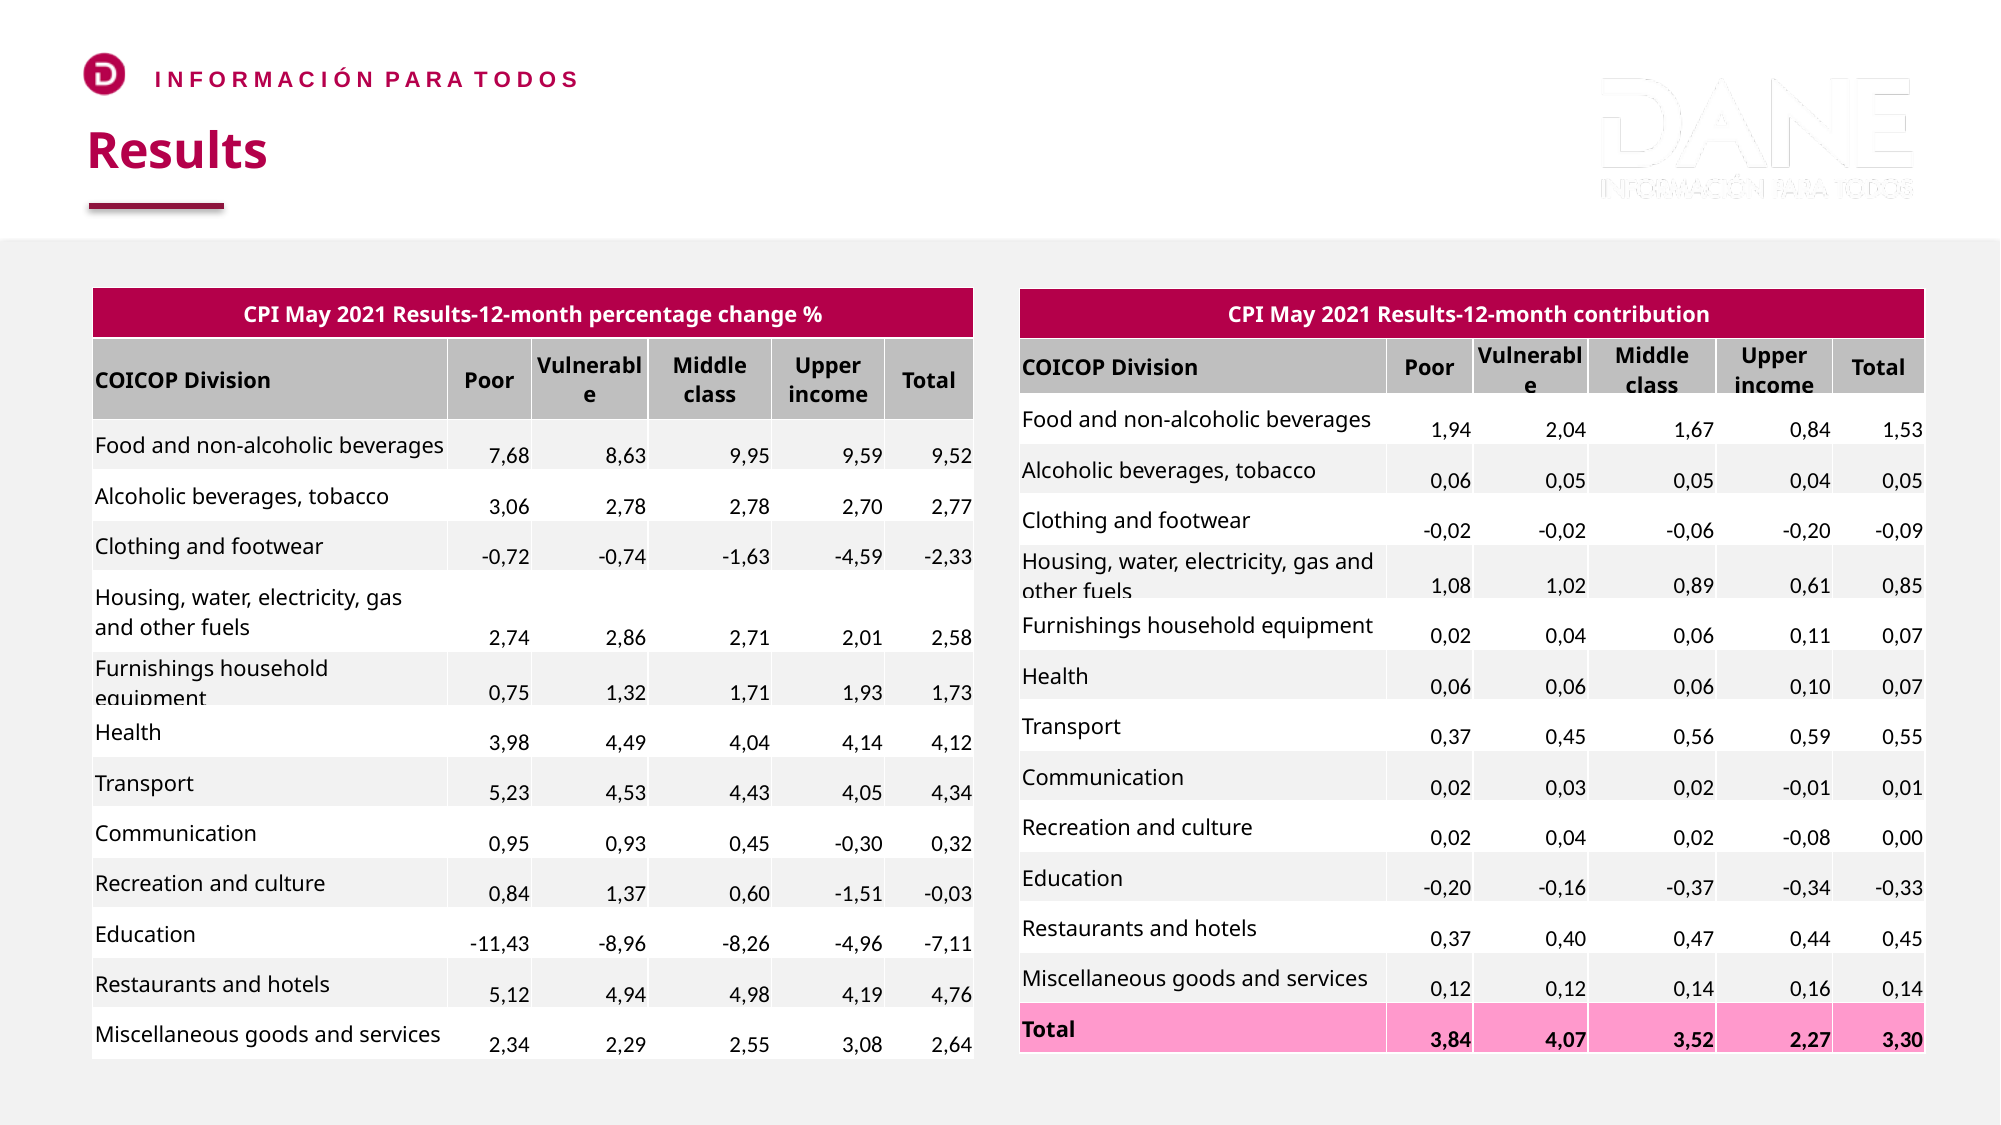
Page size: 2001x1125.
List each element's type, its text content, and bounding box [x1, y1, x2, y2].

table_cell -0,01 [1717, 751, 1832, 800]
table_cell Vulnerable [1474, 339, 1587, 393]
table_cell Middle class [649, 339, 771, 419]
table_cell -0,08 [1717, 801, 1832, 851]
table_cell Transport [93, 757, 447, 806]
text_box [0, 241, 2000, 1125]
table_cell Poor [1387, 339, 1472, 393]
table_cell 5,23 [448, 757, 531, 806]
table_cell 0,75 [448, 652, 531, 705]
table_cell 2,27 [1717, 1003, 1832, 1052]
table_cell 0,44 [1717, 902, 1832, 951]
table_cell -0,02 [1387, 495, 1472, 544]
table_cell 0,06 [1589, 650, 1715, 699]
table_cell 9,95 [649, 420, 771, 469]
table_cell 0,45 [649, 807, 771, 856]
table_cell 0,00 [1833, 801, 1924, 851]
table_cell 0,11 [1717, 600, 1832, 649]
table_cell 2,86 [532, 571, 647, 651]
table_cell 0,37 [1387, 701, 1472, 750]
table_cell Communication [1020, 751, 1386, 800]
table_cell -0,72 [448, 521, 531, 570]
text_box Results [71, 111, 1378, 186]
table_cell Housing, water, electricity, gas and other fuels [1020, 545, 1386, 598]
table_cell -0,03 [885, 858, 973, 907]
table_cell Health [1020, 650, 1386, 699]
table_cell 4,04 [649, 707, 771, 756]
table_cell 0,55 [1833, 701, 1924, 750]
table_cell 2,29 [532, 1009, 647, 1058]
table_cell Upper income [1717, 339, 1832, 393]
table_cell -0,16 [1474, 852, 1587, 901]
table_cell 0,02 [1589, 751, 1715, 800]
table_cell 2,70 [772, 470, 884, 519]
table_cell Furnishings household equipment [1020, 600, 1386, 649]
table_cell 4,05 [772, 757, 884, 806]
table_cell -4,96 [772, 908, 884, 957]
table_cell Communication [93, 807, 447, 856]
table_cell -0,74 [532, 521, 647, 570]
table_cell 0,07 [1833, 600, 1924, 649]
table_cell 5,12 [448, 958, 531, 1007]
table_cell 2,04 [1474, 394, 1587, 443]
table_cell Housing, water, electricity, gas and other fuels [93, 571, 447, 651]
table_cell COICOP Division [1020, 339, 1386, 393]
table_cell 0,16 [1717, 953, 1832, 1002]
table_cell -2,33 [885, 521, 973, 570]
table_cell 2,58 [885, 571, 973, 651]
table_cell 2,74 [448, 571, 531, 651]
table_cell 4,12 [885, 707, 973, 756]
table_cell 0,84 [448, 858, 531, 907]
table_cell -0,20 [1717, 495, 1832, 544]
table_cell Furnishings household equipment [93, 652, 447, 705]
table_cell -0,34 [1717, 852, 1832, 901]
table_cell Total [1020, 1003, 1386, 1052]
table_header CPI May 2021 Results-12-month percentage change % [93, 288, 973, 337]
table_cell 0,47 [1589, 902, 1715, 951]
picture [1595, 65, 1918, 208]
table_cell 4,19 [772, 958, 884, 1007]
table_cell -1,63 [649, 521, 771, 570]
picture [83, 52, 126, 96]
table_cell 0,04 [1717, 444, 1832, 493]
table_cell 0,12 [1474, 953, 1587, 1002]
table_cell 0,45 [1833, 902, 1924, 951]
table_cell 9,52 [885, 420, 973, 469]
table_cell Miscellaneous goods and services [1020, 953, 1386, 1002]
table_cell 0,45 [1474, 701, 1587, 750]
table_cell 4,98 [649, 958, 771, 1007]
table_cell 0,05 [1589, 444, 1715, 493]
table_cell 0,93 [532, 807, 647, 856]
table_cell -0,37 [1589, 852, 1715, 901]
table_cell 0,05 [1474, 444, 1587, 493]
table_cell 4,14 [772, 707, 884, 756]
table_cell 0,02 [1589, 801, 1715, 851]
table_cell 1,73 [885, 652, 973, 705]
table_cell COICOP Division [93, 339, 447, 419]
table_cell 0,14 [1589, 953, 1715, 1002]
table_cell 3,06 [448, 470, 531, 519]
table_cell 0,02 [1387, 801, 1472, 851]
table_cell -11,43 [448, 908, 531, 957]
table_cell -1,51 [772, 858, 884, 907]
table_cell 2,55 [649, 1009, 771, 1058]
table_cell 4,53 [532, 757, 647, 806]
table_cell Clothing and footwear [93, 521, 447, 570]
table_cell 2,01 [772, 571, 884, 651]
table_cell 2,77 [885, 470, 973, 519]
table_cell 1,02 [1474, 545, 1587, 598]
table_cell 2,78 [532, 470, 647, 519]
table_header CPI May 2021 Results-12-month contribution [1020, 289, 1924, 338]
table_cell -0,20 [1387, 852, 1472, 901]
table_cell 1,67 [1589, 394, 1715, 443]
table_cell -0,30 [772, 807, 884, 856]
table_cell 4,94 [532, 958, 647, 1007]
table_cell 0,61 [1717, 545, 1832, 598]
table_cell Upper income [772, 339, 884, 419]
table_cell 0,06 [1387, 444, 1472, 493]
table_cell 1,32 [532, 652, 647, 705]
table_cell 0,06 [1474, 650, 1587, 699]
table_cell 4,49 [532, 707, 647, 756]
table_cell 0,89 [1589, 545, 1715, 598]
table_cell 3,98 [448, 707, 531, 756]
table_cell -0,09 [1833, 495, 1924, 544]
table_cell 8,63 [532, 420, 647, 469]
table_cell -0,06 [1589, 495, 1715, 544]
table_cell 3,52 [1589, 1003, 1715, 1052]
table_cell 1,93 [772, 652, 884, 705]
table_cell Recreation and culture [93, 858, 447, 907]
table_cell 0,56 [1589, 701, 1715, 750]
table_cell Middle class [1589, 339, 1715, 393]
table_cell 0,06 [1589, 600, 1715, 649]
table_cell 0,95 [448, 807, 531, 856]
table_cell Alcoholic beverages, tobacco [93, 470, 447, 519]
table_cell Restaurants and hotels [93, 958, 447, 1007]
table_cell Restaurants and hotels [1020, 902, 1386, 951]
table_cell Total [1833, 339, 1924, 393]
table_cell Education [1020, 852, 1386, 901]
table_cell 0,40 [1474, 902, 1587, 951]
table_cell Poor [448, 339, 531, 419]
table_cell Alcoholic beverages, tobacco [1020, 444, 1386, 493]
table_cell 2,34 [448, 1009, 531, 1058]
table_cell Miscellaneous goods and services [93, 1009, 447, 1058]
table_cell 1,08 [1387, 545, 1472, 598]
table_cell 4,43 [649, 757, 771, 806]
table_cell 0,14 [1833, 953, 1924, 1002]
table_cell Clothing and footwear [1020, 495, 1386, 544]
table_cell 4,34 [885, 757, 973, 806]
table_cell 0,01 [1833, 751, 1924, 800]
table_cell 0,07 [1833, 650, 1924, 699]
table_cell 0,32 [885, 807, 973, 856]
table_cell 3,84 [1387, 1003, 1472, 1052]
table_cell Total [885, 339, 973, 419]
table_cell 0,60 [649, 858, 771, 907]
table_cell 0,84 [1717, 394, 1832, 443]
table_cell Education [93, 908, 447, 957]
table_cell 0,85 [1833, 545, 1924, 598]
table_cell -0,33 [1833, 852, 1924, 901]
table_cell Vulnerable [532, 339, 647, 419]
table_cell Recreation and culture [1020, 801, 1386, 851]
table_cell 0,12 [1387, 953, 1472, 1002]
table_cell -8,26 [649, 908, 771, 957]
table_cell 0,02 [1387, 751, 1472, 800]
table_cell Food and non-alcoholic beverages [93, 420, 447, 469]
table_cell Health [93, 707, 447, 756]
table_cell -0,02 [1474, 495, 1587, 544]
table_cell 1,53 [1833, 394, 1924, 443]
table_cell 4,76 [885, 958, 973, 1007]
table_cell 0,37 [1387, 902, 1472, 951]
table_cell 0,10 [1717, 650, 1832, 699]
table_cell -8,96 [532, 908, 647, 957]
table_cell 3,30 [1833, 1003, 1924, 1052]
table_cell 7,68 [448, 420, 531, 469]
table_cell 0,04 [1474, 801, 1587, 851]
table_cell 0,05 [1833, 444, 1924, 493]
table_cell 0,06 [1387, 650, 1472, 699]
table_cell 0,02 [1387, 600, 1472, 649]
table_cell Transport [1020, 701, 1386, 750]
table_cell 2,71 [649, 571, 771, 651]
table_cell -4,59 [772, 521, 884, 570]
table_cell 1,71 [649, 652, 771, 705]
table_cell 2,78 [649, 470, 771, 519]
table_cell 2,64 [885, 1009, 973, 1058]
table_cell 1,94 [1387, 394, 1472, 443]
table_cell 0,04 [1474, 600, 1587, 649]
table_cell -7,11 [885, 908, 973, 957]
table_cell 3,08 [772, 1009, 884, 1058]
table_cell Food and non-alcoholic beverages [1020, 394, 1386, 443]
table_cell 0,59 [1717, 701, 1832, 750]
table_cell 4,07 [1474, 1003, 1587, 1052]
table_cell 9,59 [772, 420, 884, 469]
table_cell 1,37 [532, 858, 647, 907]
table_cell 0,03 [1474, 751, 1587, 800]
